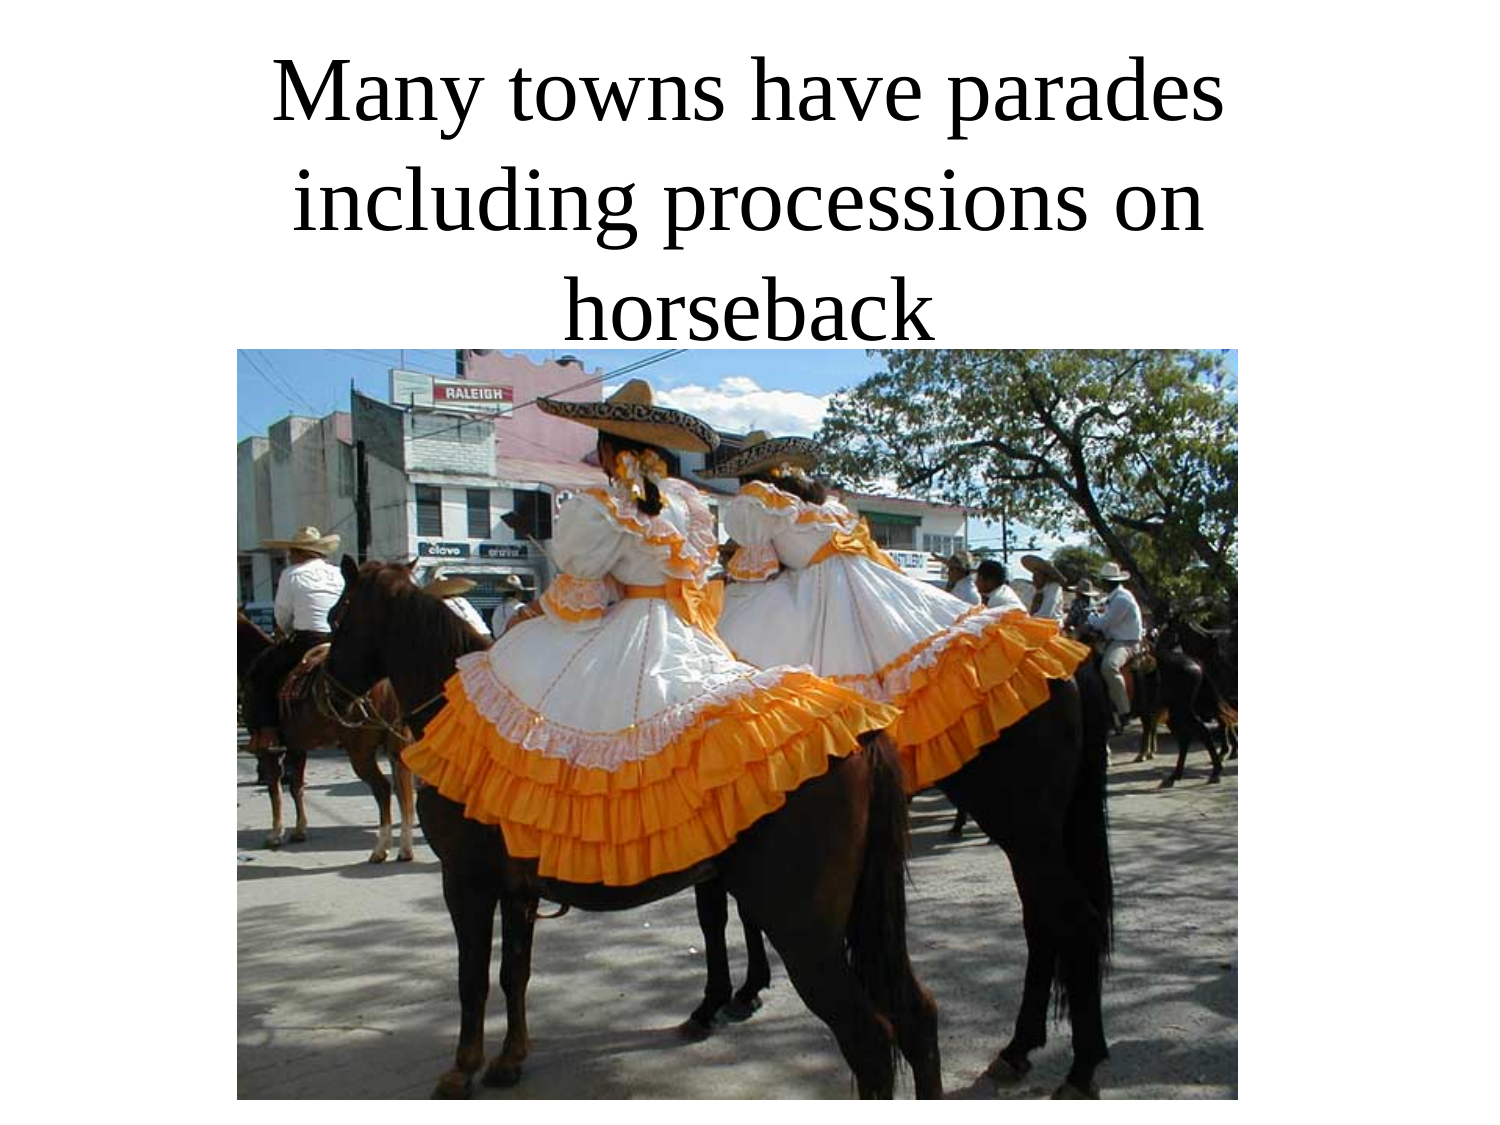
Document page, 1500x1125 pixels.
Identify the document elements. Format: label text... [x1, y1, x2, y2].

title Many towns have parades including processions on horseback [112, 99, 1388, 288]
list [237, 349, 1238, 1101]
